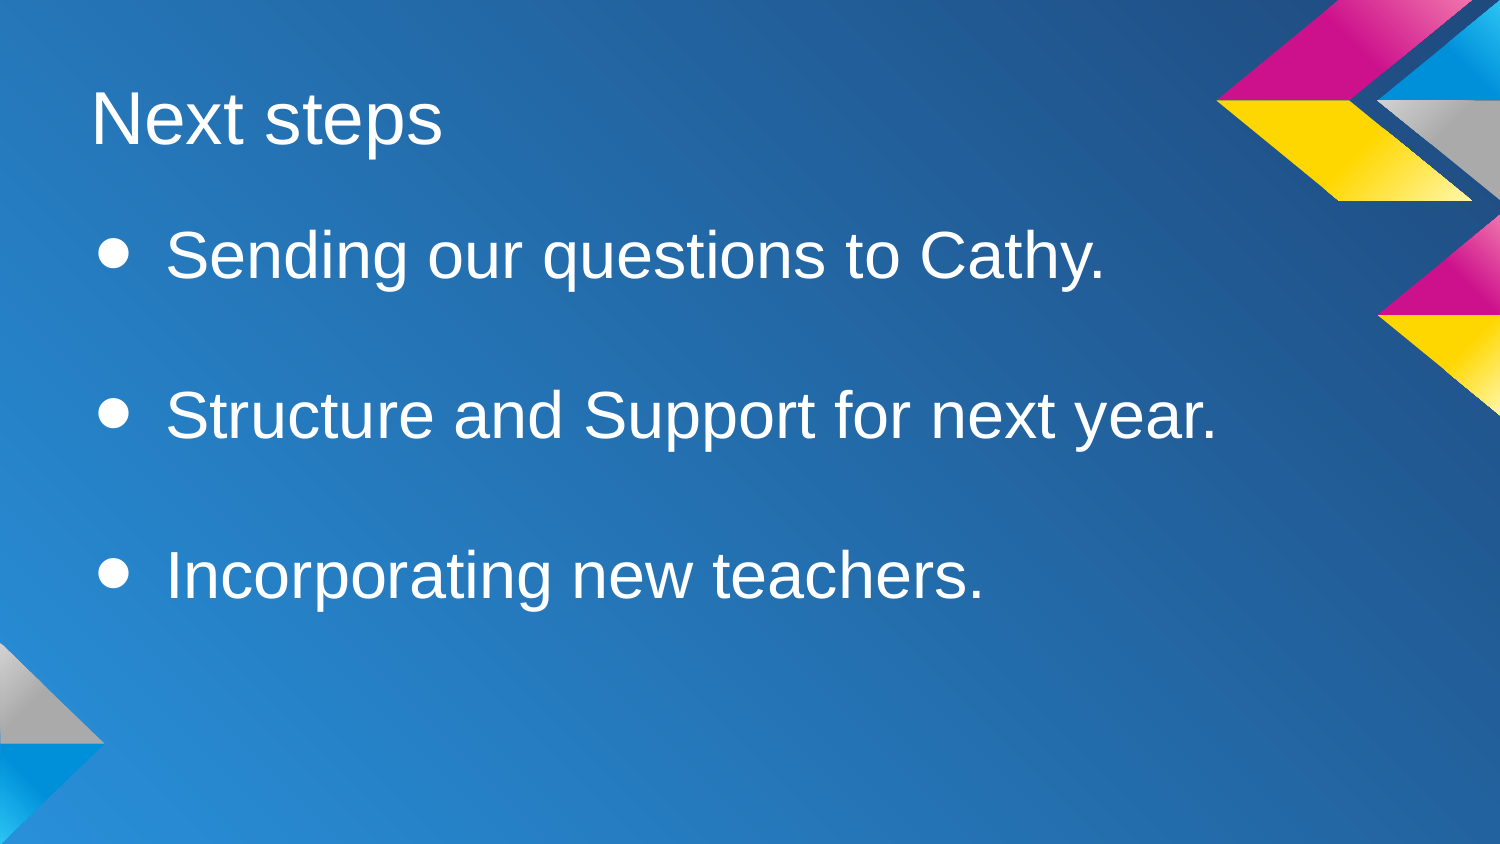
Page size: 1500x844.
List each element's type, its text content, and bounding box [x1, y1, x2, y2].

list Sending our questions to Cathy. Structure and Support for next year. Incorporating new teachers. [75, 196, 1425, 793]
title Next steps [75, 33, 1204, 175]
